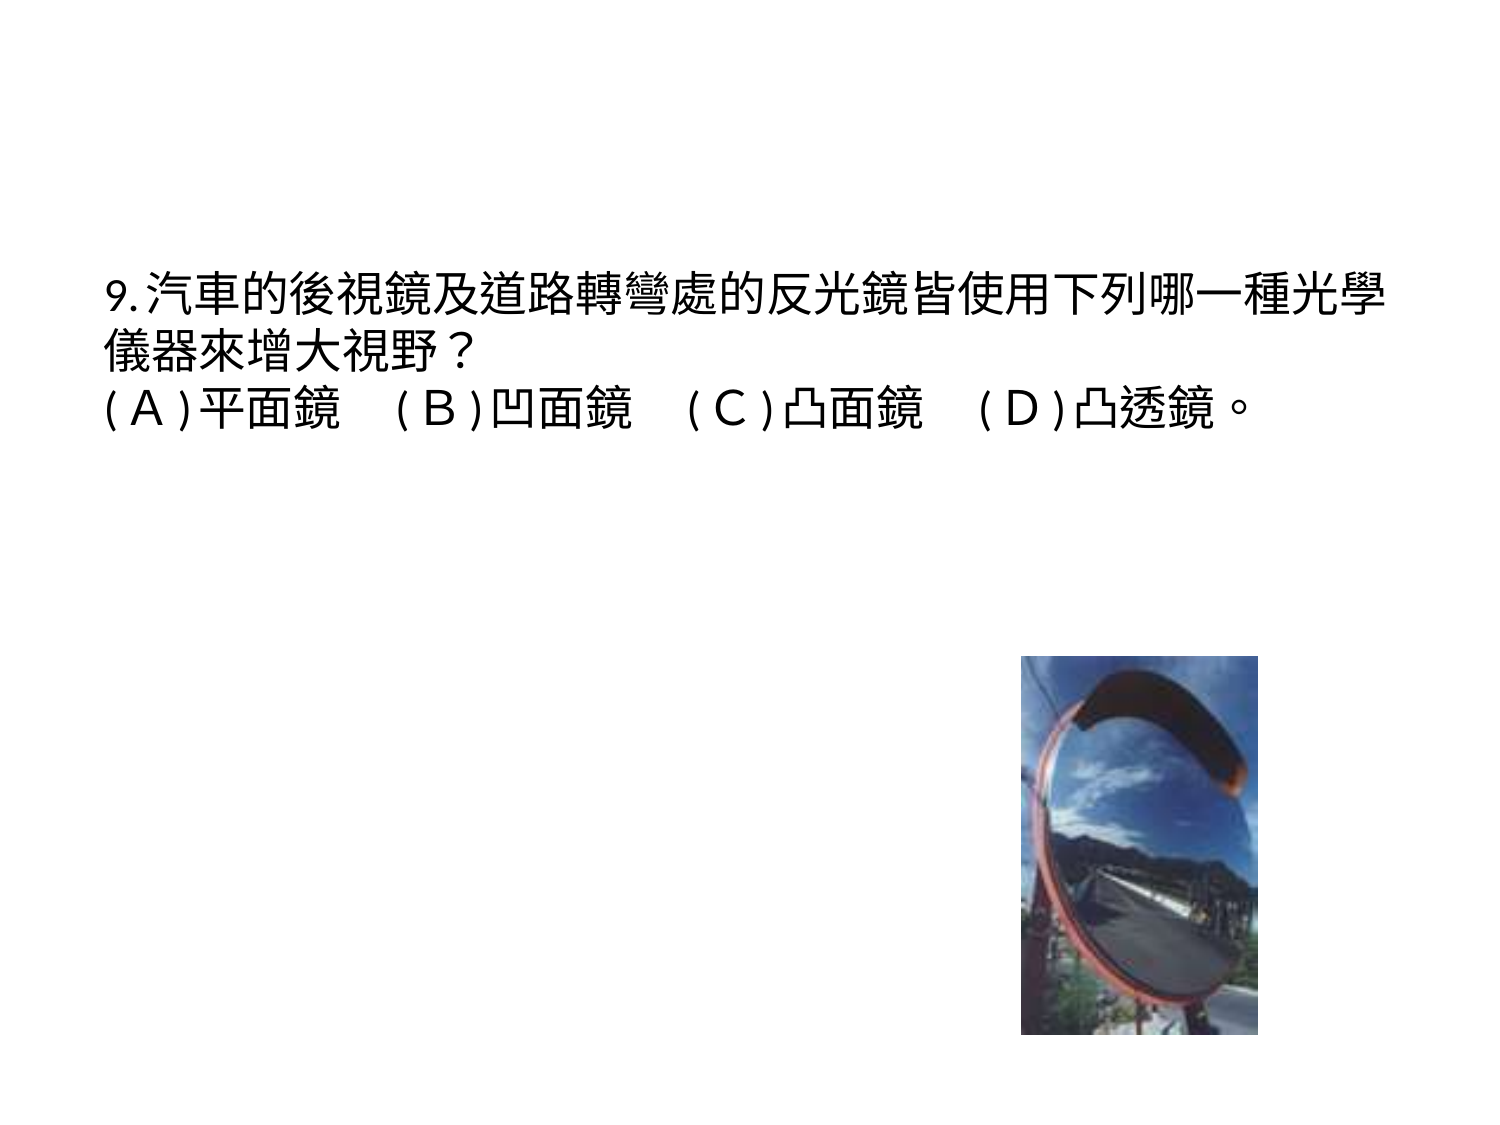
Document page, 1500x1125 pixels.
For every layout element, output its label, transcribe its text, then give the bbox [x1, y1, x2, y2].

title 9.汽車的後視鏡及道路轉彎處的反光鏡皆使用下列哪一種光學儀器來增大視野？ (Ａ)平面鏡 (Ｂ)凹面鏡 (Ｃ)凸面鏡 (Ｄ)凸透鏡。 [88, 255, 1439, 443]
picture [1021, 656, 1259, 1036]
